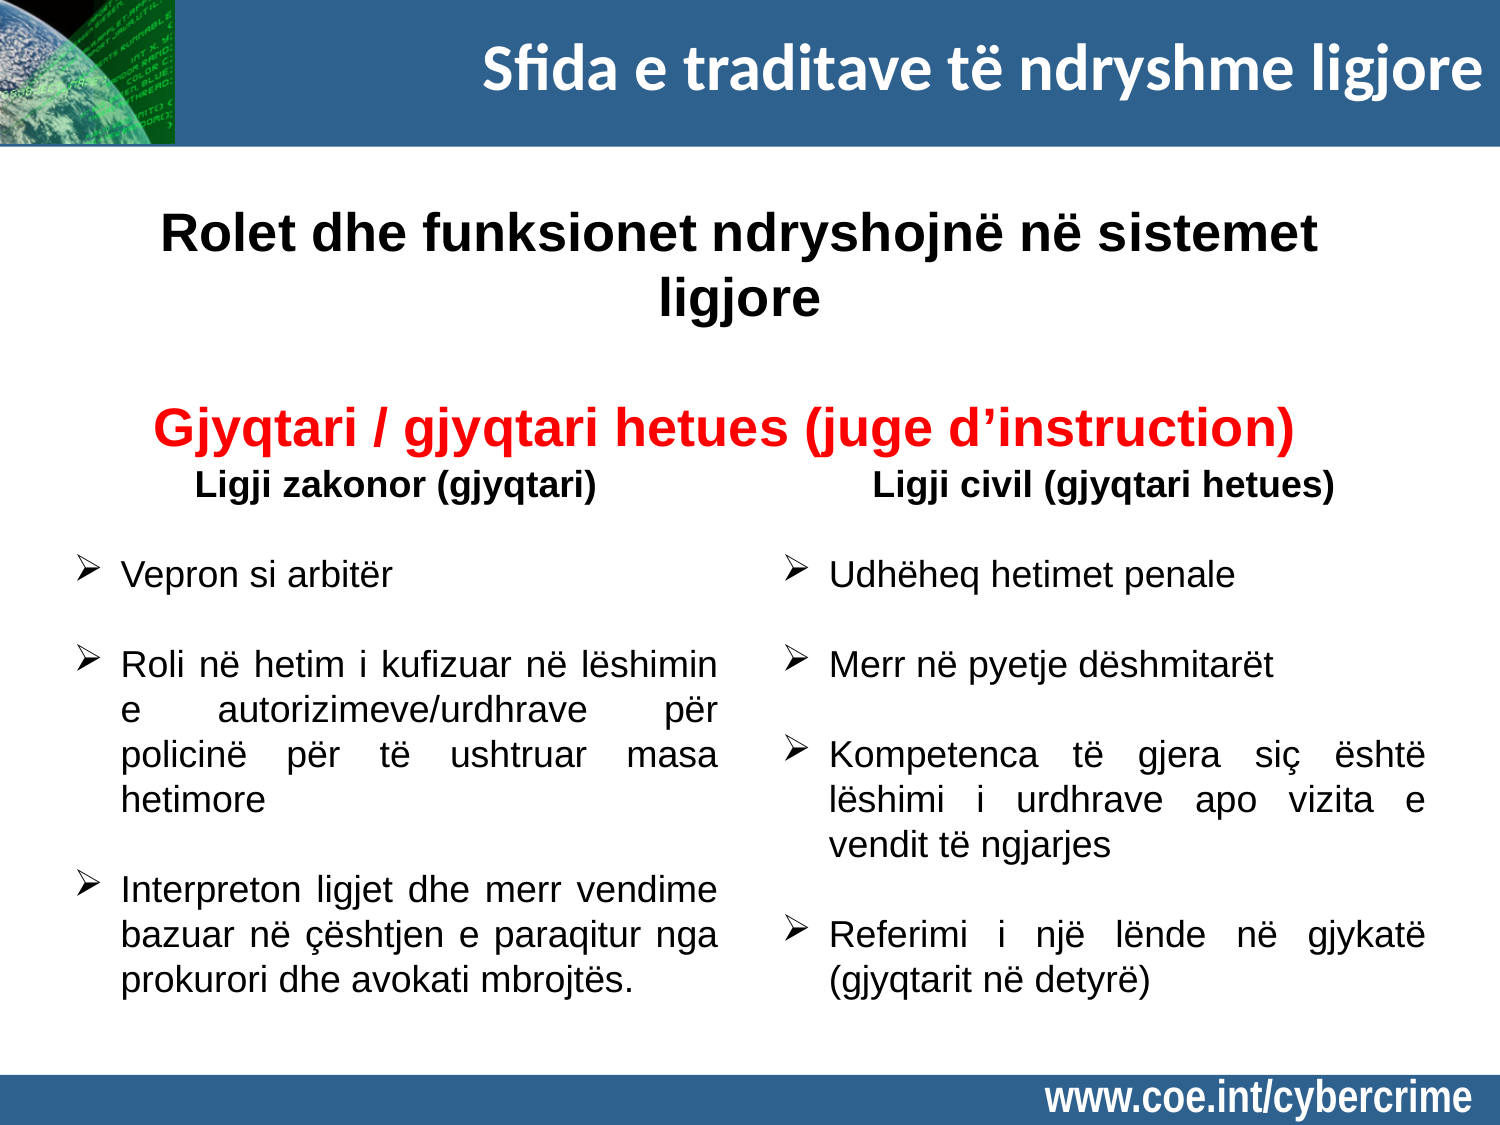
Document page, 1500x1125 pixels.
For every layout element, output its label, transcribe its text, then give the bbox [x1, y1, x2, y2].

text_box Rolet dhe funksionet ndryshojnë në sistemet ligjore Gjyqtari / gjyqtari hetues (juge d’instruction) [100, 190, 1380, 465]
text_box Ligji civil (gjyqtari hetues) Udhëheq hetimet penale Merr në pyetje dëshmitarët Kompetenca të gjera siç është lëshimi i urdhrave apo vizita e vendit të ngjarjes Referimi i një lënde në gjykatë (gjyqtarit në detyrë) [767, 452, 1441, 1008]
text_box Sfida e traditave të ndryshme ligjore [177, 0, 1500, 149]
text_box www.coe.int/cybercrime [1030, 1059, 1500, 1125]
text_box Ligji zakonor (gjyqtari) Vepron si arbitër Roli në hetim i kufizuar në lëshimin e autorizimeve/urdhrave për policinë për të ushtruar masa hetimore Interpreton ligjet dhe merr vendime bazuar në çështjen e paraqitur nga prokurori dhe avokati mbrojtës. [58, 452, 733, 1053]
picture [0, 0, 175, 144]
text_box [0, 1073, 1030, 1125]
